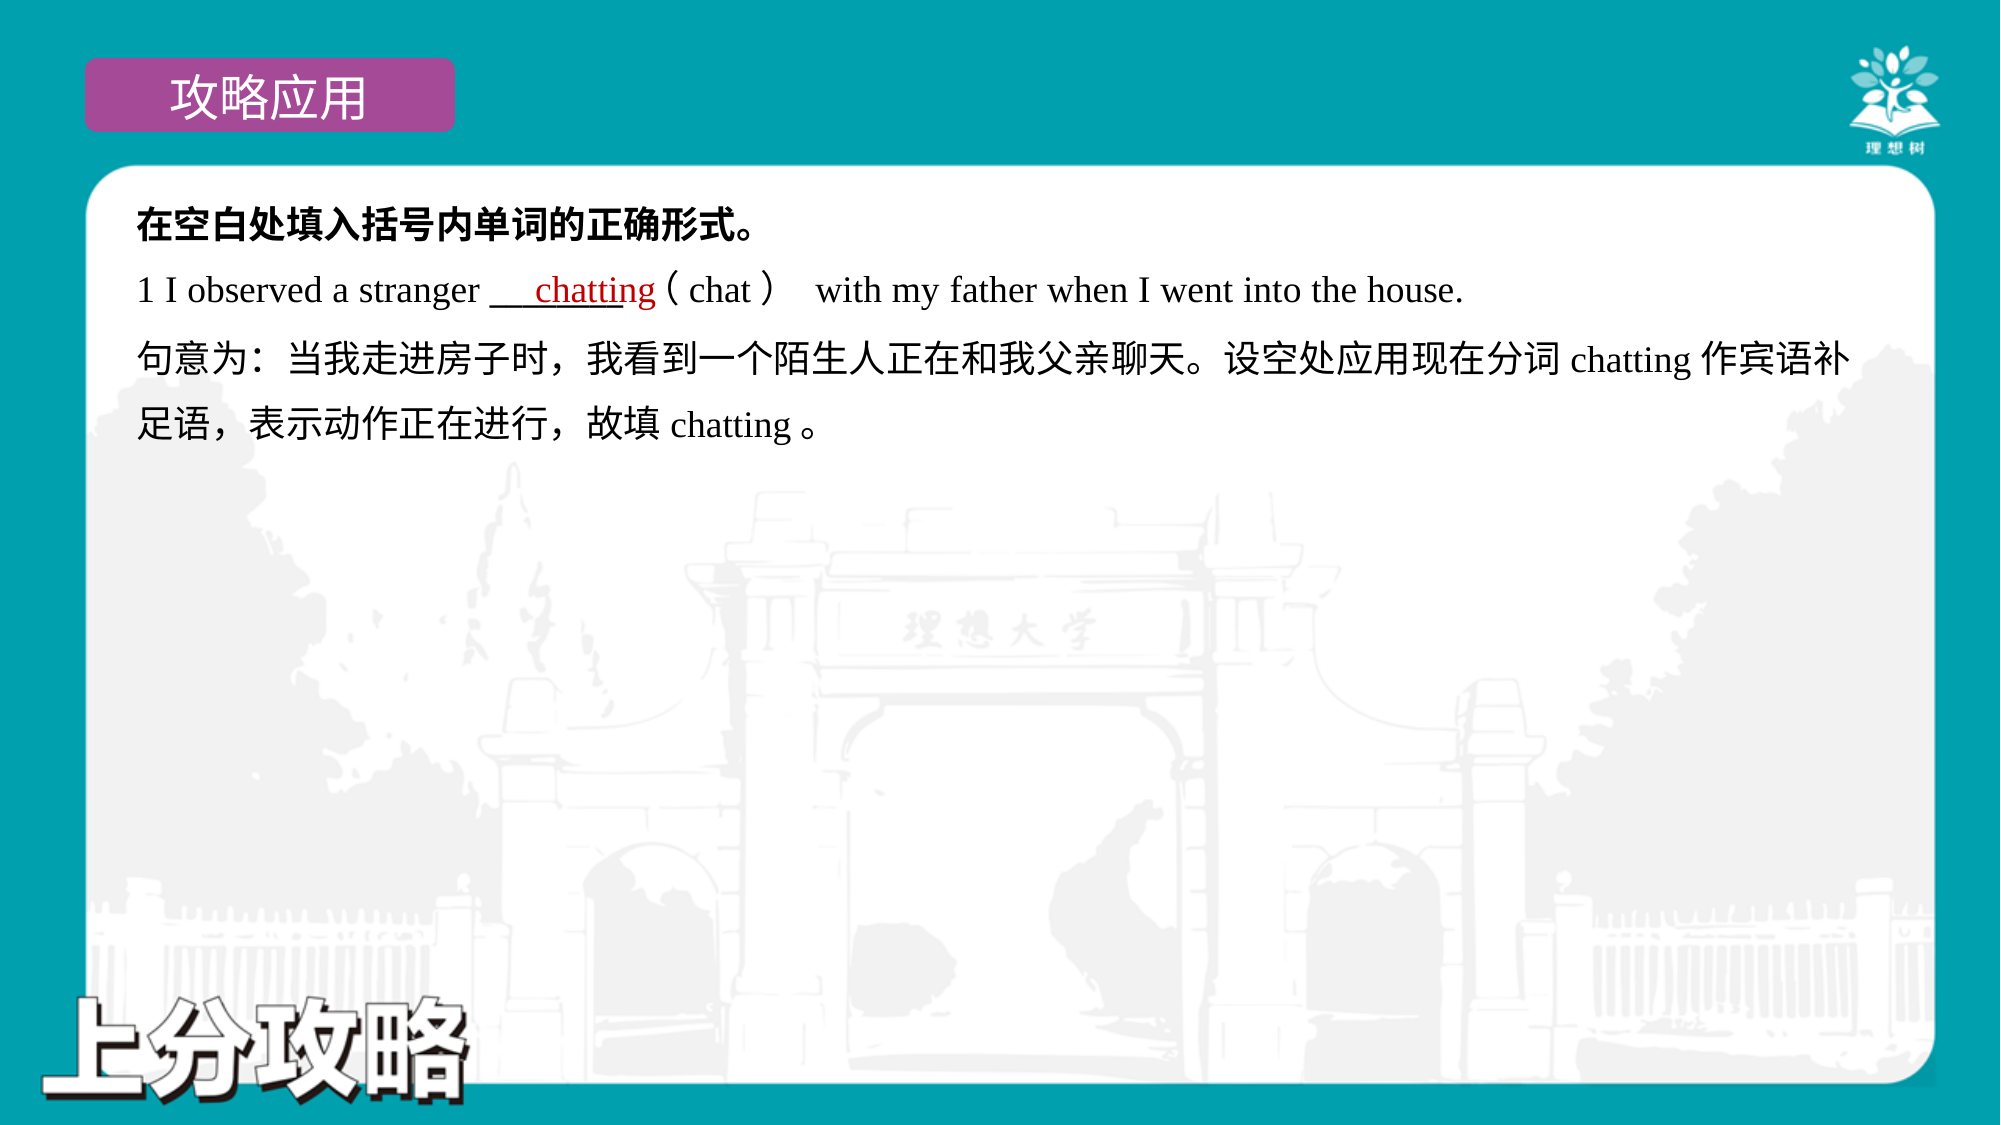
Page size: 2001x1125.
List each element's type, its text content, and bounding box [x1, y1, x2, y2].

picture [0, 0, 2000, 1125]
text_box 句意为：当我走进房子时，我看到一个陌生人正在和我父亲聊天。设空处应用现在分词chatting作宾语补 足语，表示动作正在进行，故填chatting。 [136, 311, 1865, 438]
text_box chatting [521, 245, 670, 304]
text_box 在空白处填入括号内单词的正确形式。 1 I observed a stranger ________ （chat） with my father when I went into the house. [136, 177, 1865, 304]
